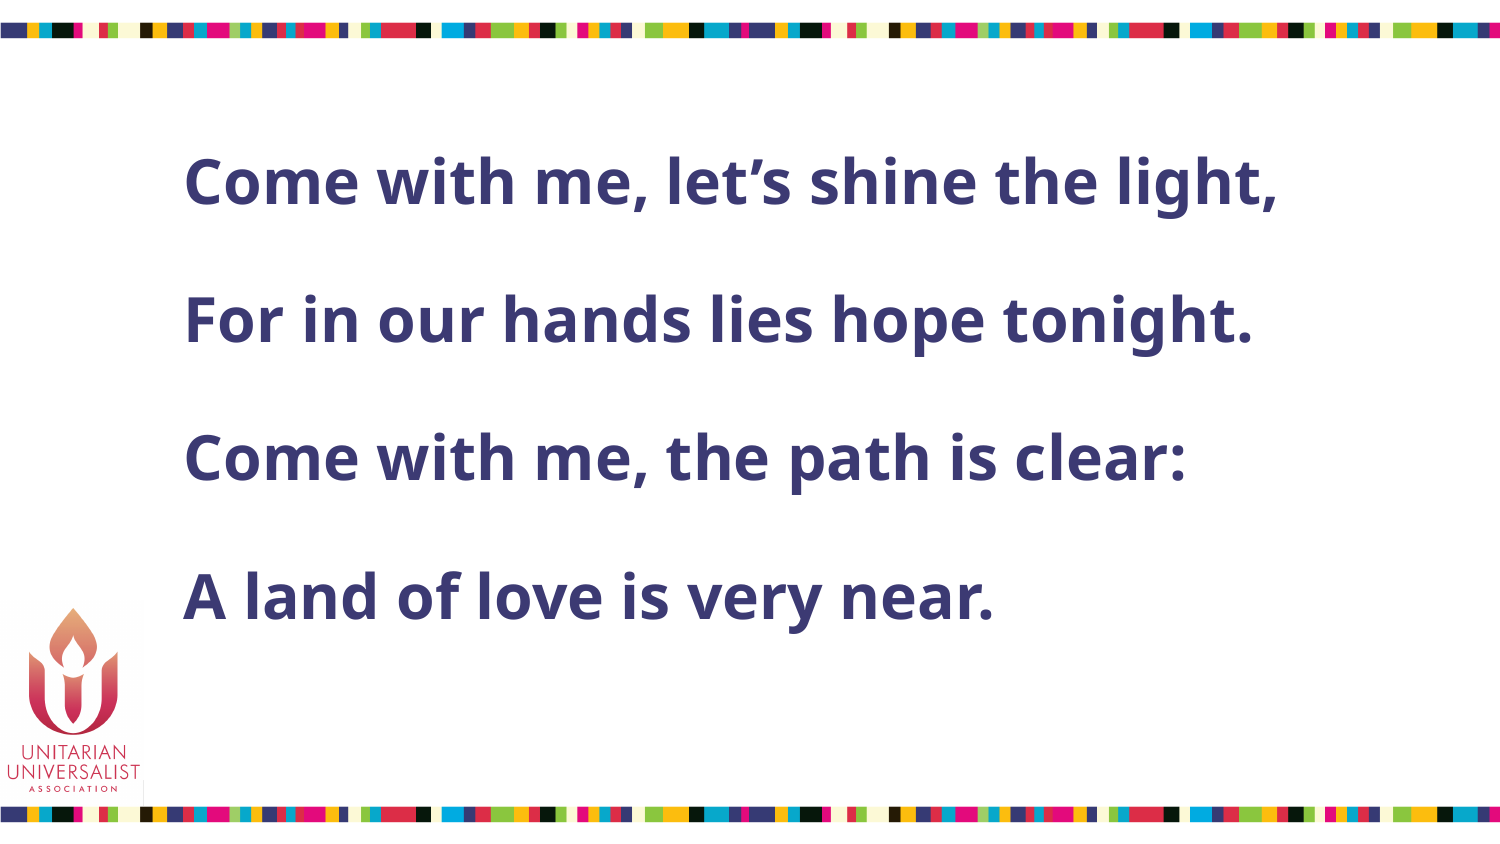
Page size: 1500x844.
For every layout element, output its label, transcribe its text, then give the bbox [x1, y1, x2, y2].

picture [0, 600, 1500, 824]
picture [0, 22, 1500, 40]
text_box Come with me, let’s shine the light, For in our hands lies hope tonight. Come with me, the path is clear: A land of love is very near. [168, 115, 1500, 647]
